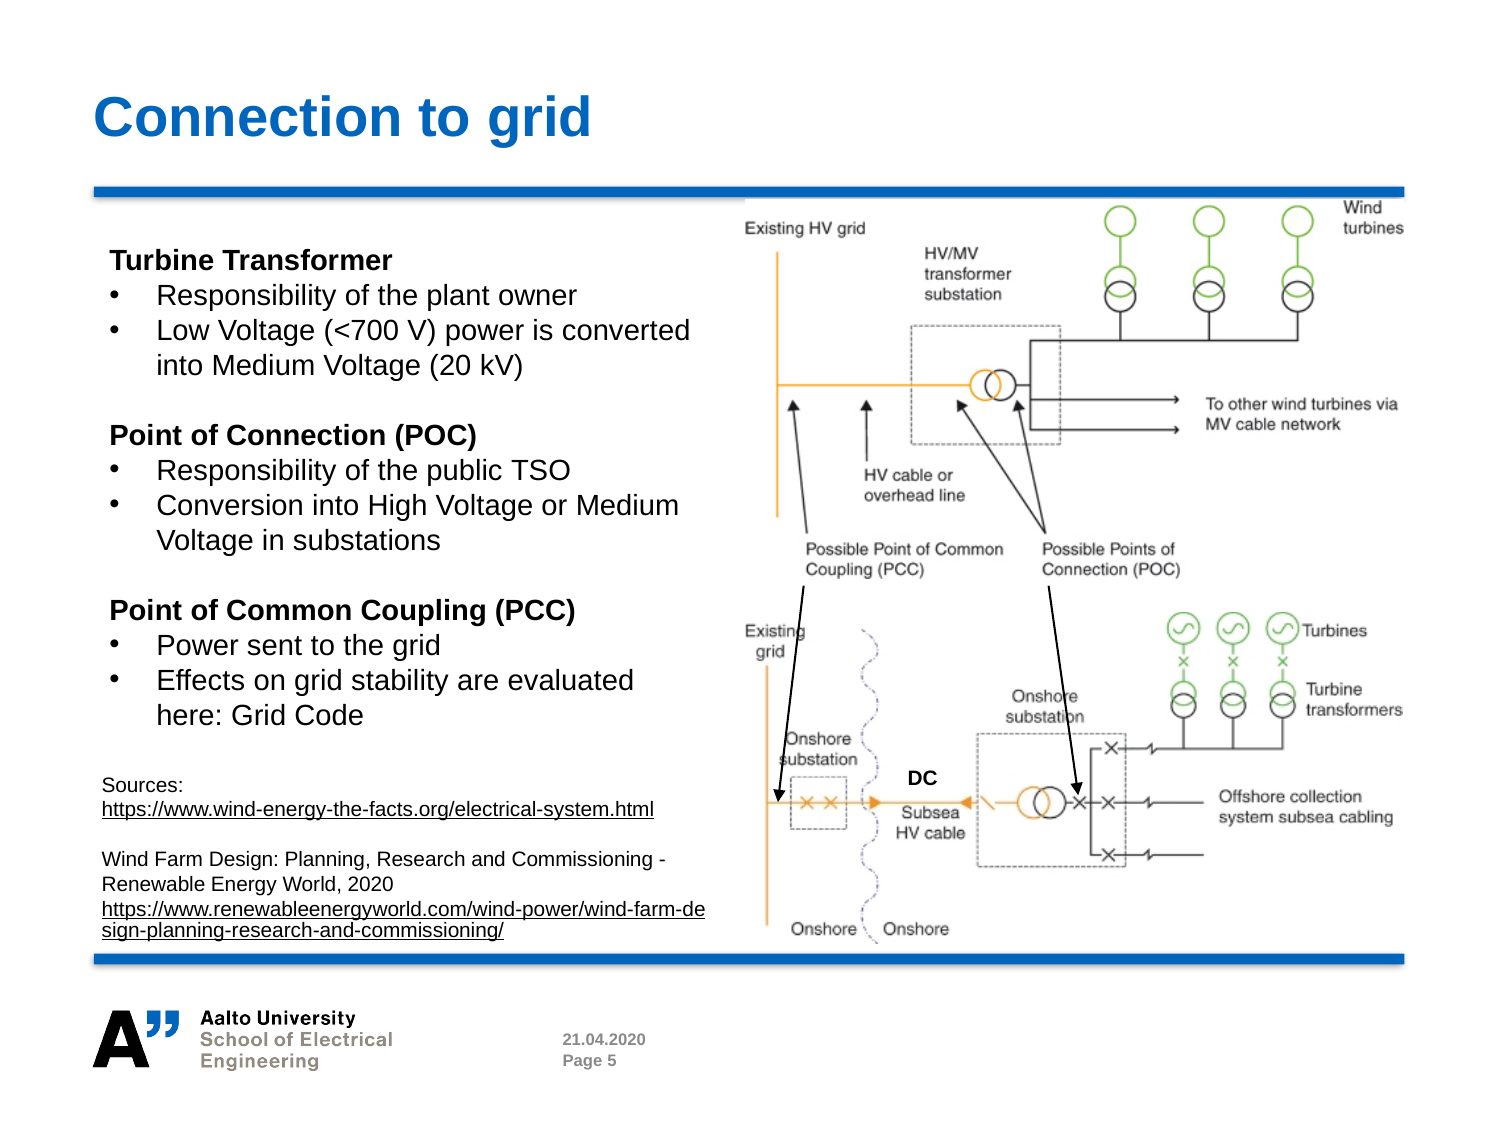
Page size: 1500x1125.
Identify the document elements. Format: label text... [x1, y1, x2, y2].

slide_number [562, 1029, 816, 1050]
text_box Turbine Transformer Responsibility of the plant owner Low Voltage (<700 V) power is converted into Medium Voltage (20 kV) Point of Connection (POC) Responsibility of the public TSO Conversion into High Voltage or Medium Voltage in substations Point of Common Coupling (PCC) Power sent to the grid Effects on grid stability are evaluated here: Grid Code [94, 234, 709, 763]
picture [744, 198, 1405, 579]
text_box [1048, 585, 1079, 796]
picture [35, 953, 449, 1125]
text_box Sources: https://www.wind-energy-the-facts.org/electrical-system.html Wind Farm Design: Planning, Research and Commissioning - Renewable Energy World, 2020 https://www.renewableenergyworld.com/wind-power/wind-farm-design-planning-research-and-commissioning/ [86, 763, 724, 954]
slide_number Page 5 [562, 1050, 816, 1071]
picture [744, 611, 1403, 944]
title Connection to grid [93, 80, 1369, 228]
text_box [777, 585, 804, 803]
